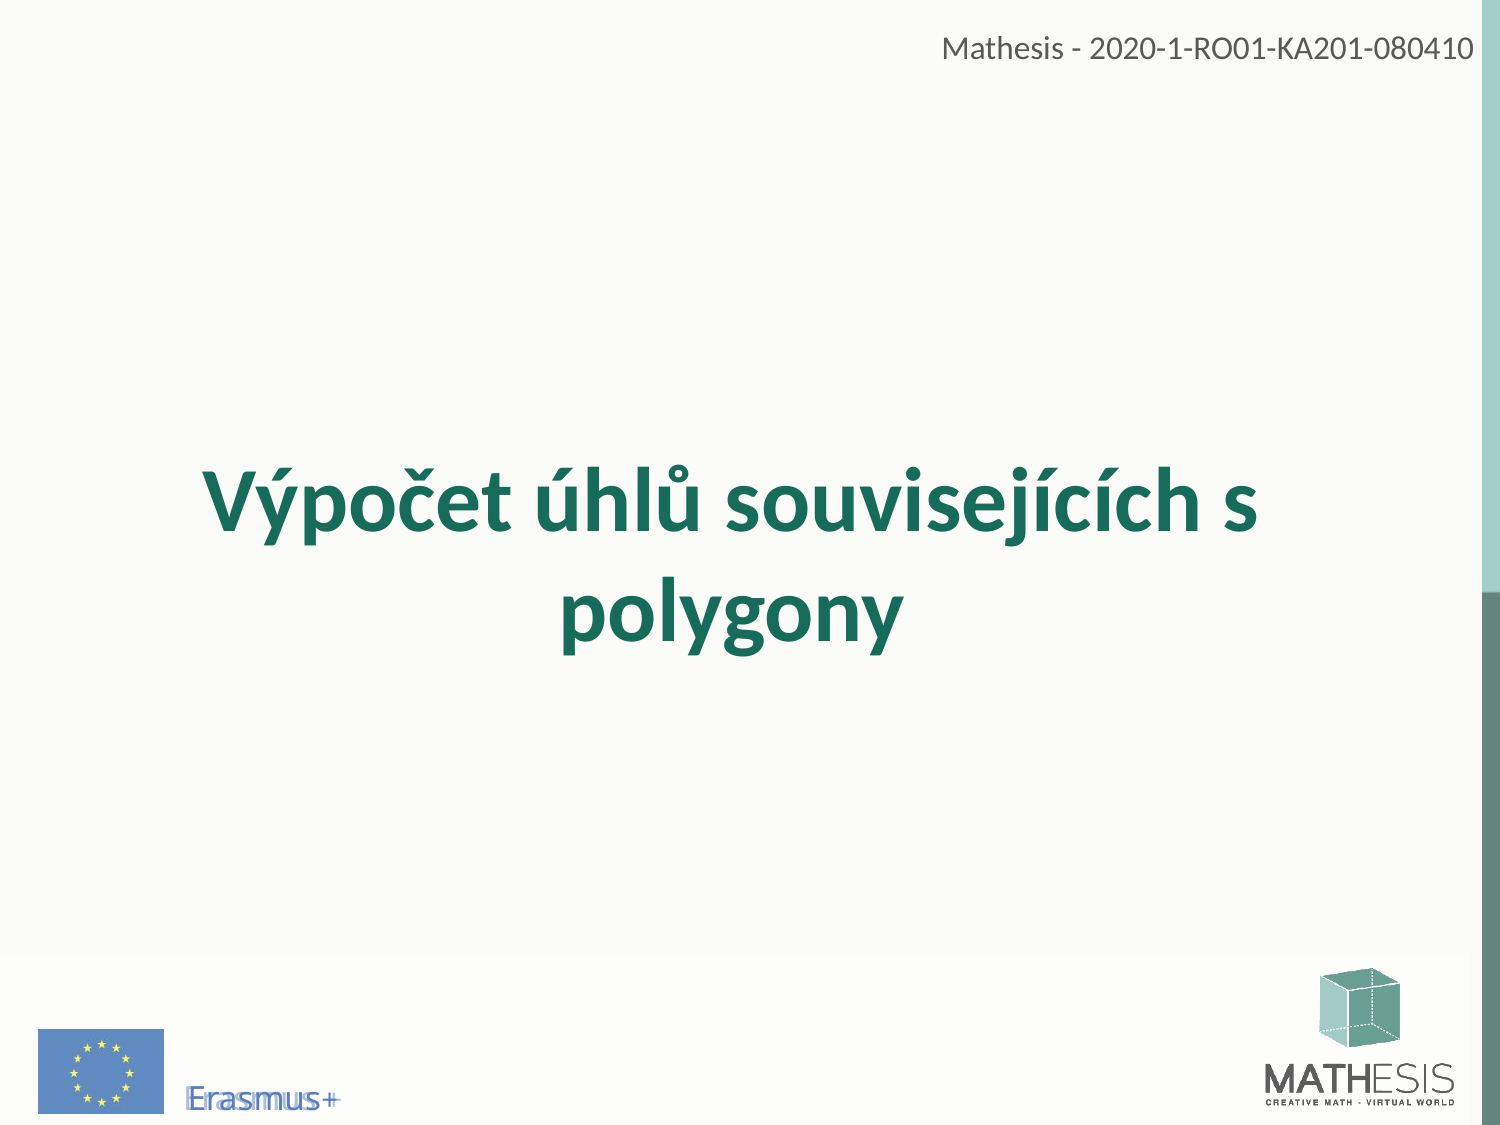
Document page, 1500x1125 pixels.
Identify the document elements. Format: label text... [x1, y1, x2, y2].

title Výpočet úhlů souvisejících s polygony [53, 432, 1411, 674]
